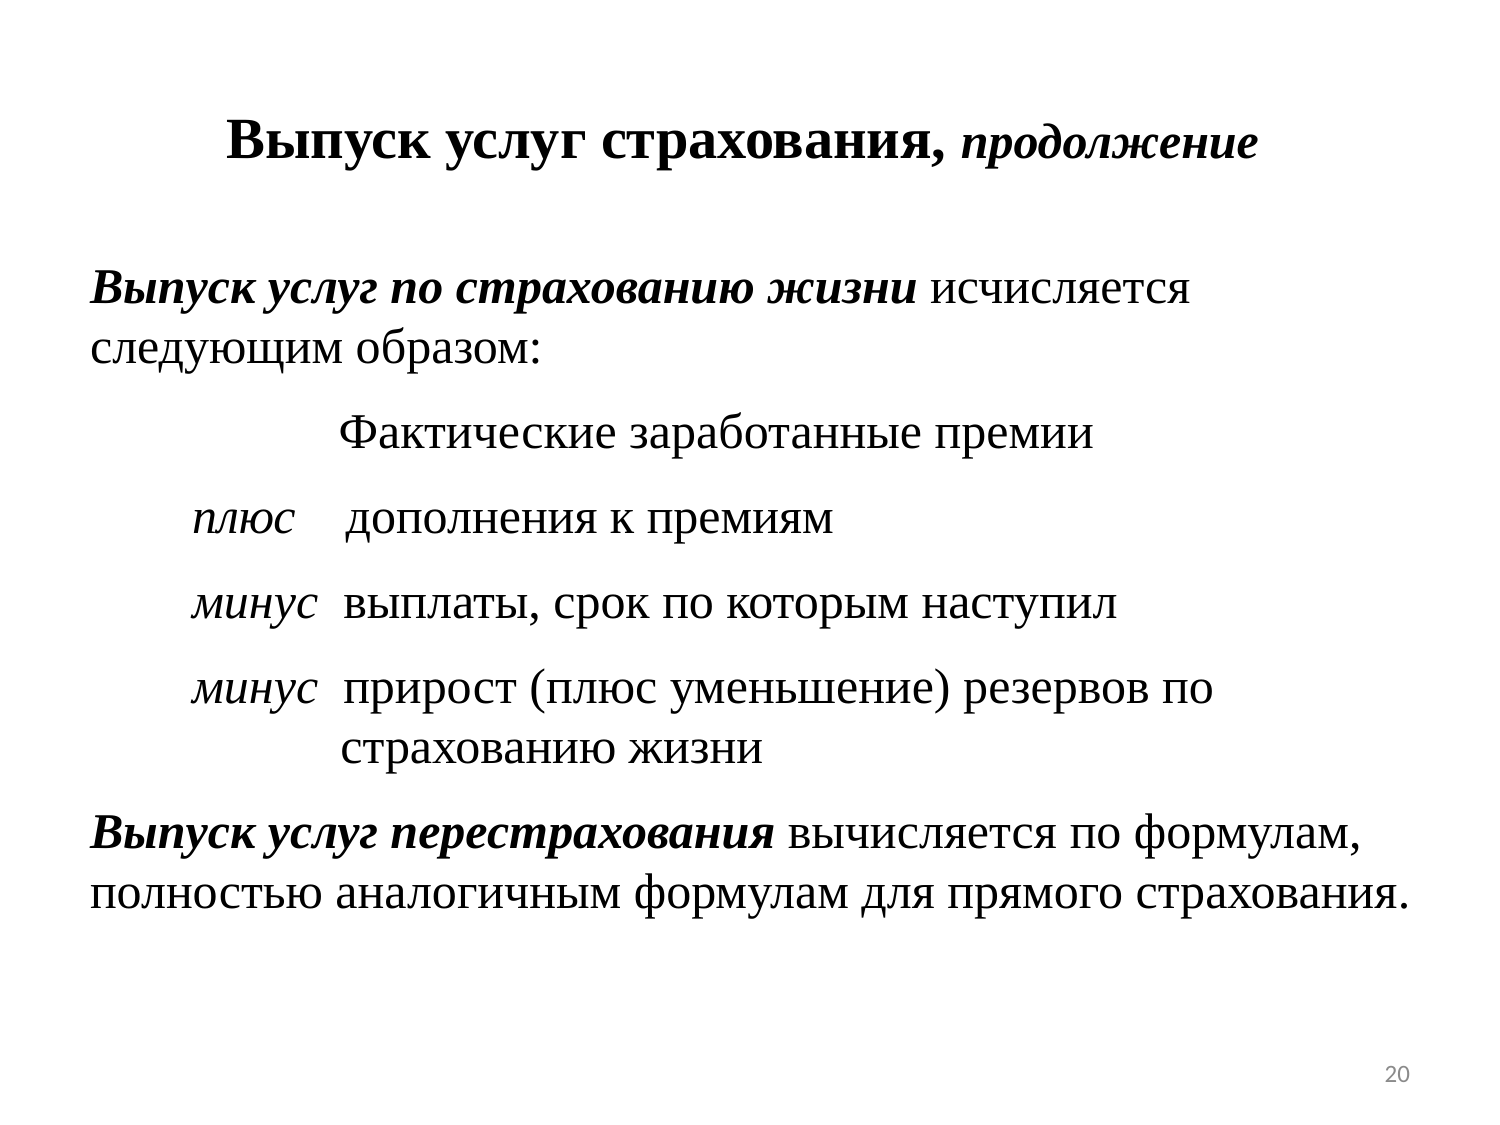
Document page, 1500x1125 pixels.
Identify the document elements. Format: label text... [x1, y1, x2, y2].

list Выпуск услуг по страхованию жизни исчисляется следующим образом: Фактические заработанные премии плюс дополнения к премиям минус выплаты, срок по которым наступил минус прирост (плюс уменьшение) резервов по страхованию жизни Выпуск услуг перестрахования вычисляется по формулам, полностью аналогичным формулам для прямого страхования. [75, 246, 1465, 938]
slide_number 20 [1074, 1042, 1425, 1103]
title Выпуск услуг страхования, продолжение [75, 70, 1425, 200]
